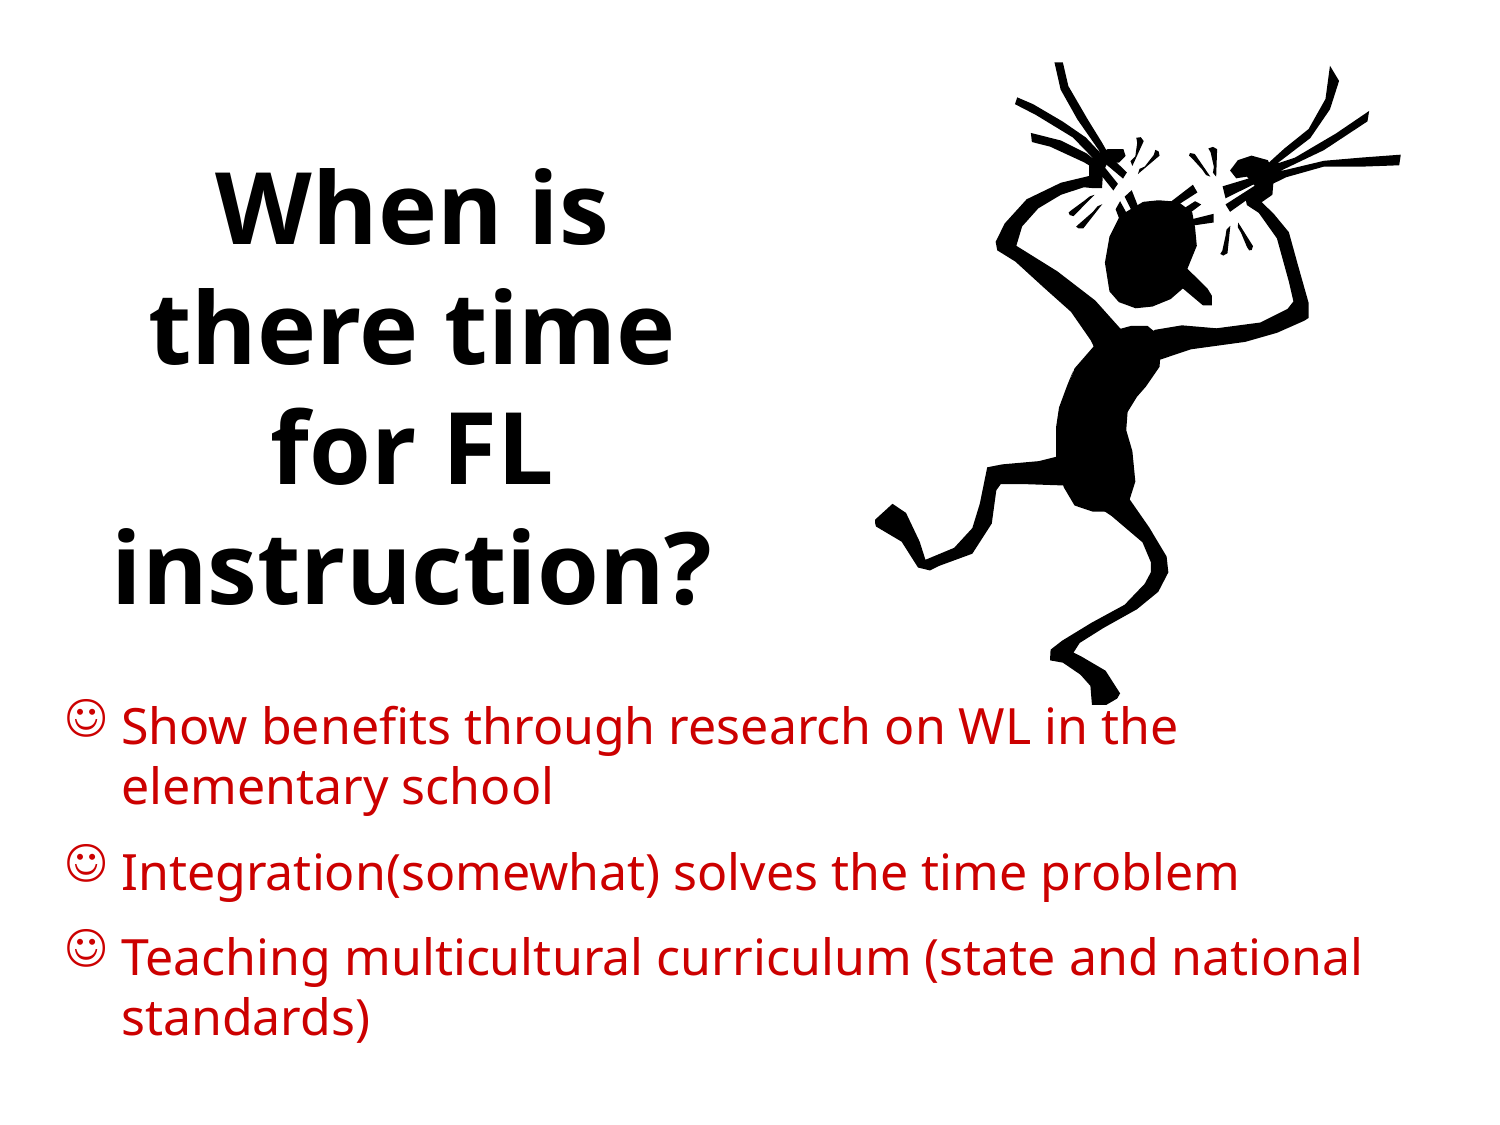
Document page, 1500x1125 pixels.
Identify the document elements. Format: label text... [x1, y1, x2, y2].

picture [874, 62, 1401, 705]
text_box When is there time for FL instruction? [87, 137, 738, 632]
list Show benefits through research on WL in the elementary school Integration(somewhat) solves the time problem Teaching multicultural curriculum (state and national standards) [49, 687, 1438, 1125]
